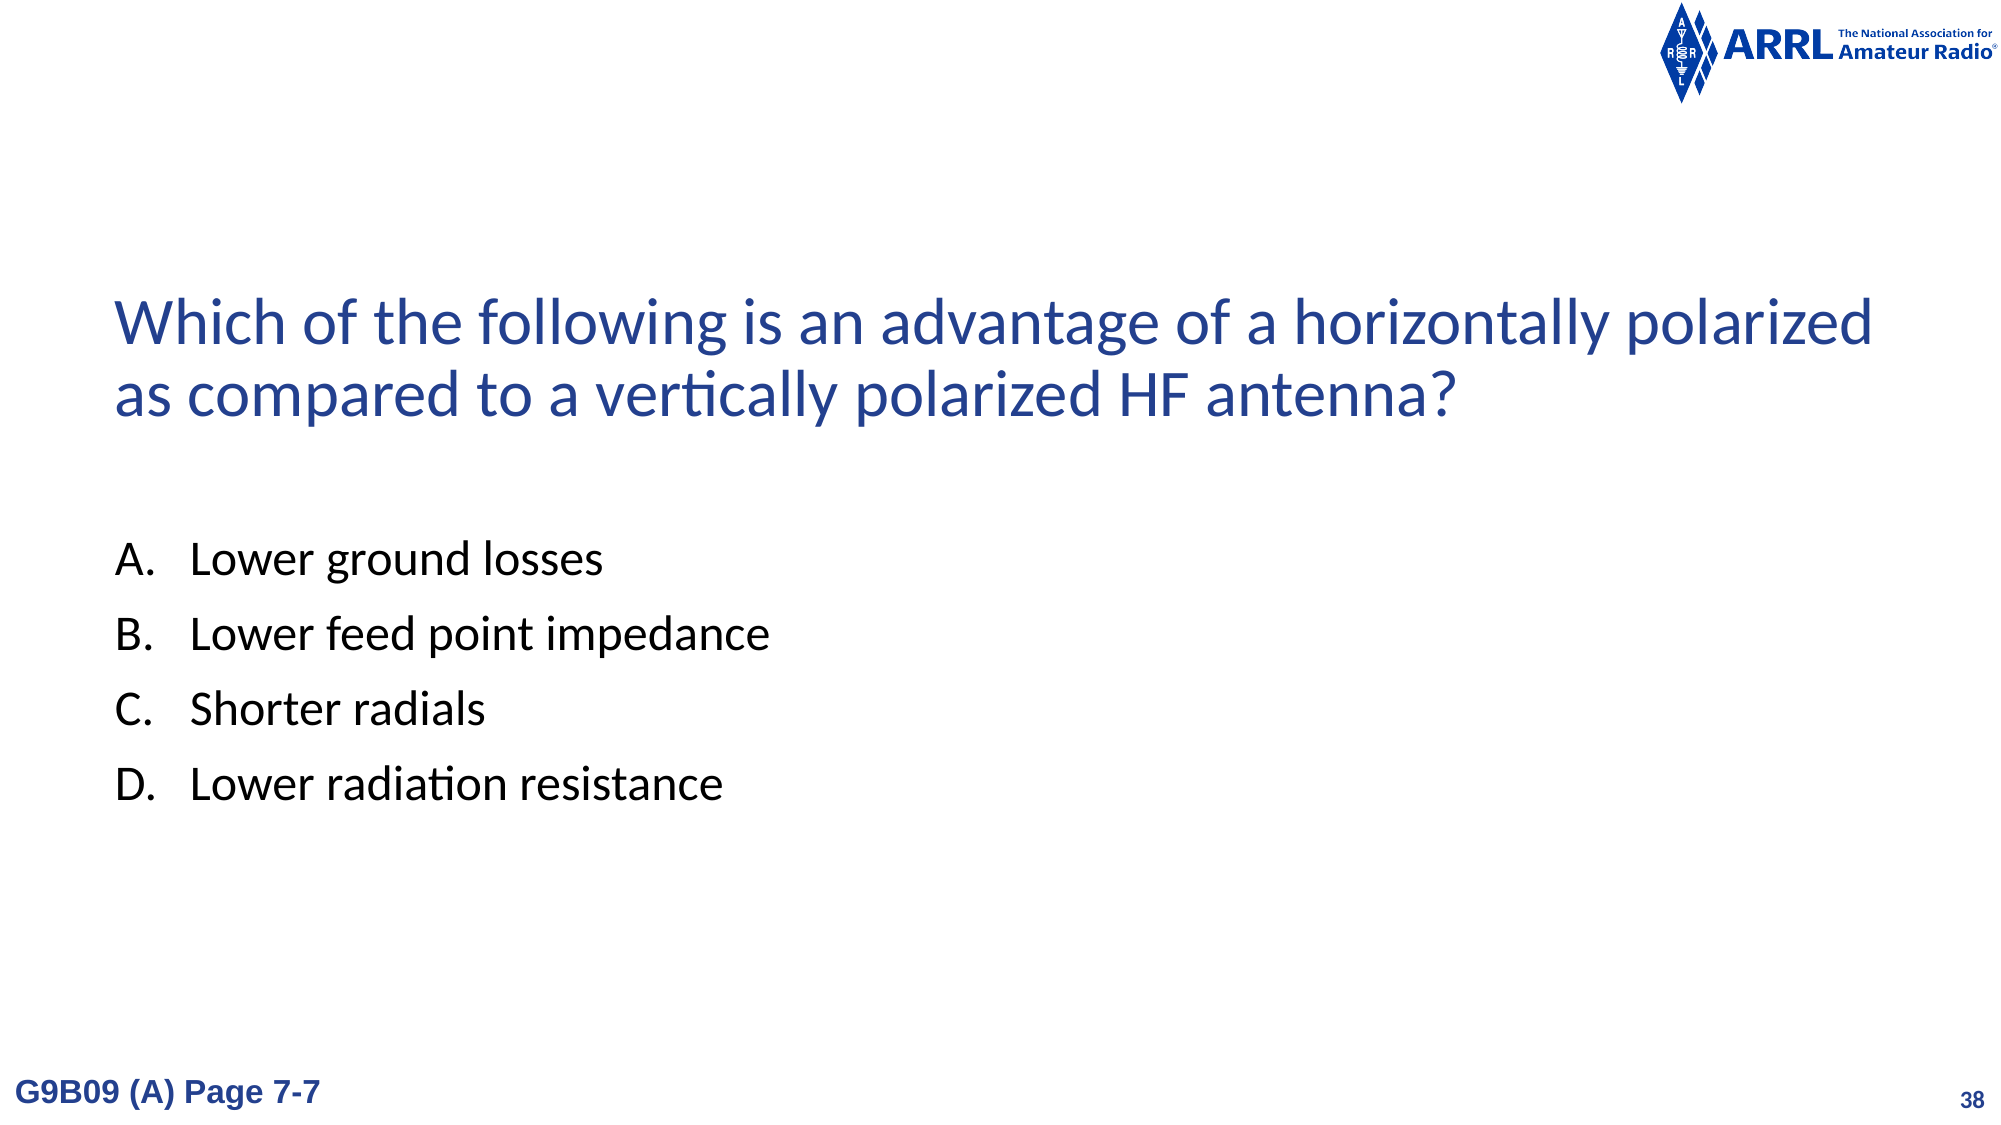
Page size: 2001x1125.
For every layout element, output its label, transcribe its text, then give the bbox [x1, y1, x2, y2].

text_box G9B09 (A) Page 7-7 [0, 1062, 1313, 1118]
list Lower ground losses Lower feed point impedance Shorter radials Lower radiation resistance [99, 525, 1900, 1005]
picture [1658, 0, 1999, 106]
title Which of the following is an advantage of a horizontally polarized as compared to a vertically polarized HF antenna? [99, 249, 1900, 468]
text_box 38 [1875, 1076, 2000, 1121]
